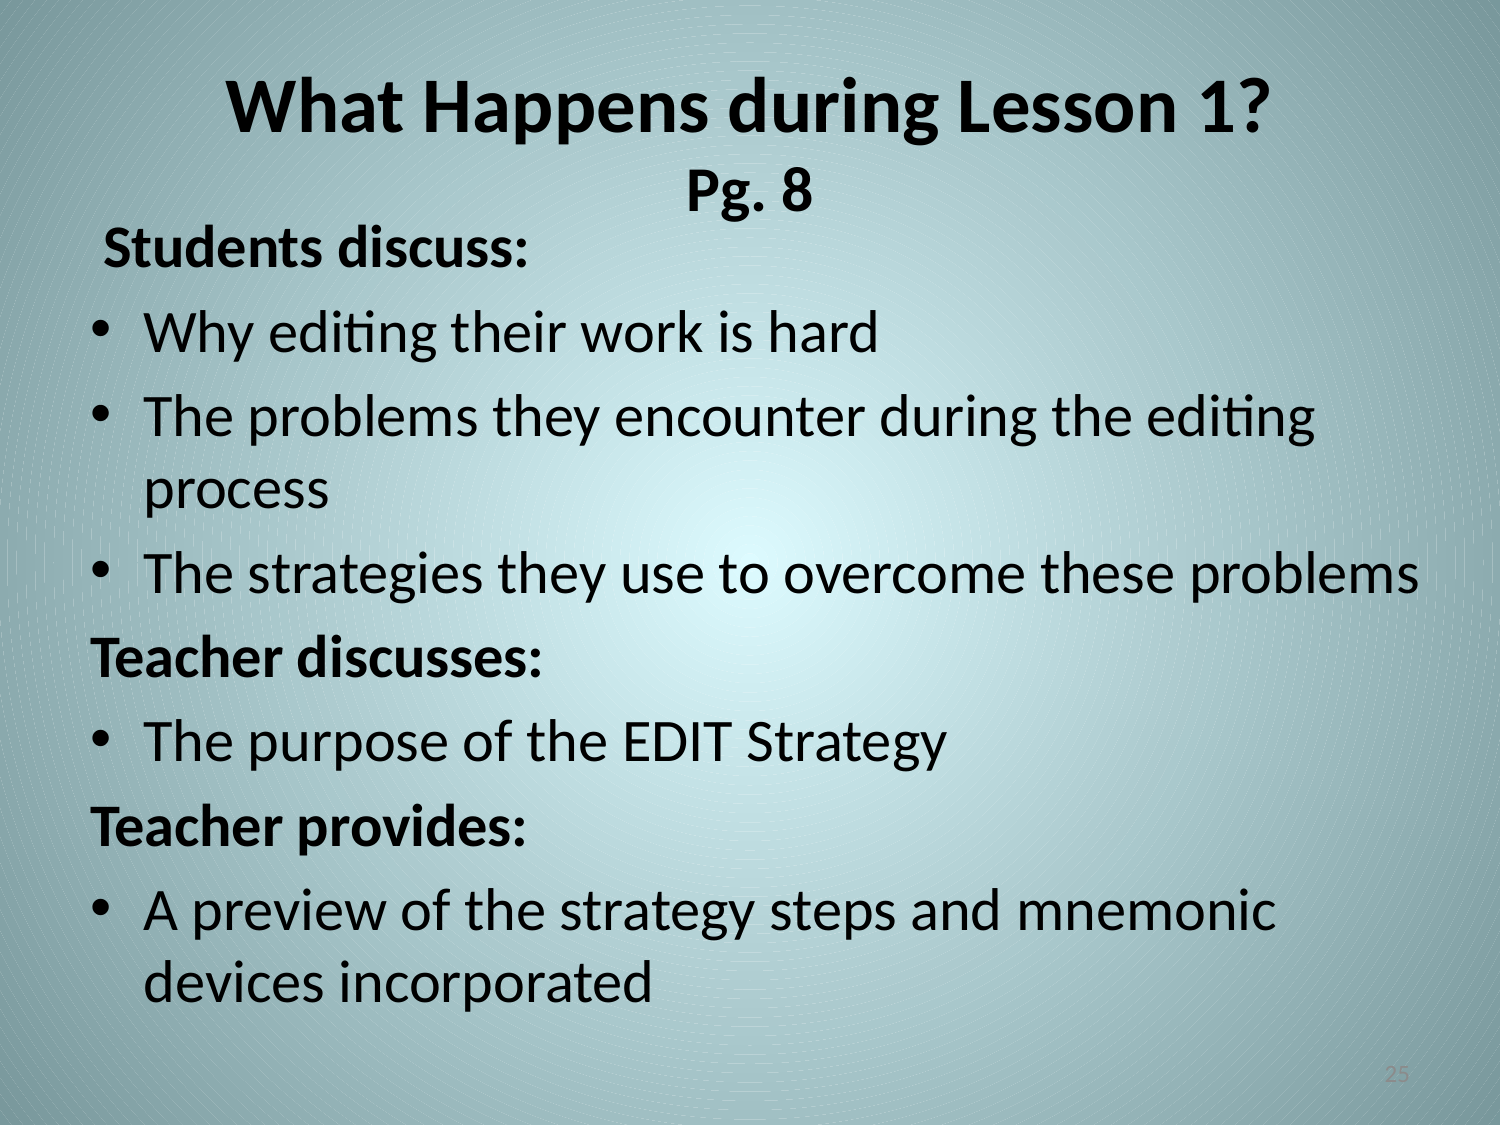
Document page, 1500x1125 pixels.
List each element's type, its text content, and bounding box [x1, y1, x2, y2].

title What Happens during Lesson 1? Pg. 8 [75, 45, 1425, 200]
slide_number 25 [1074, 1042, 1425, 1103]
list Students discuss: Why editing their work is hard The problems they encounter during the editing process The strategies they use to overcome these problems Teacher discusses: The purpose of the EDIT Strategy Teacher provides: A preview of the strategy steps and mnemonic devices incorporated [75, 200, 1450, 1103]
